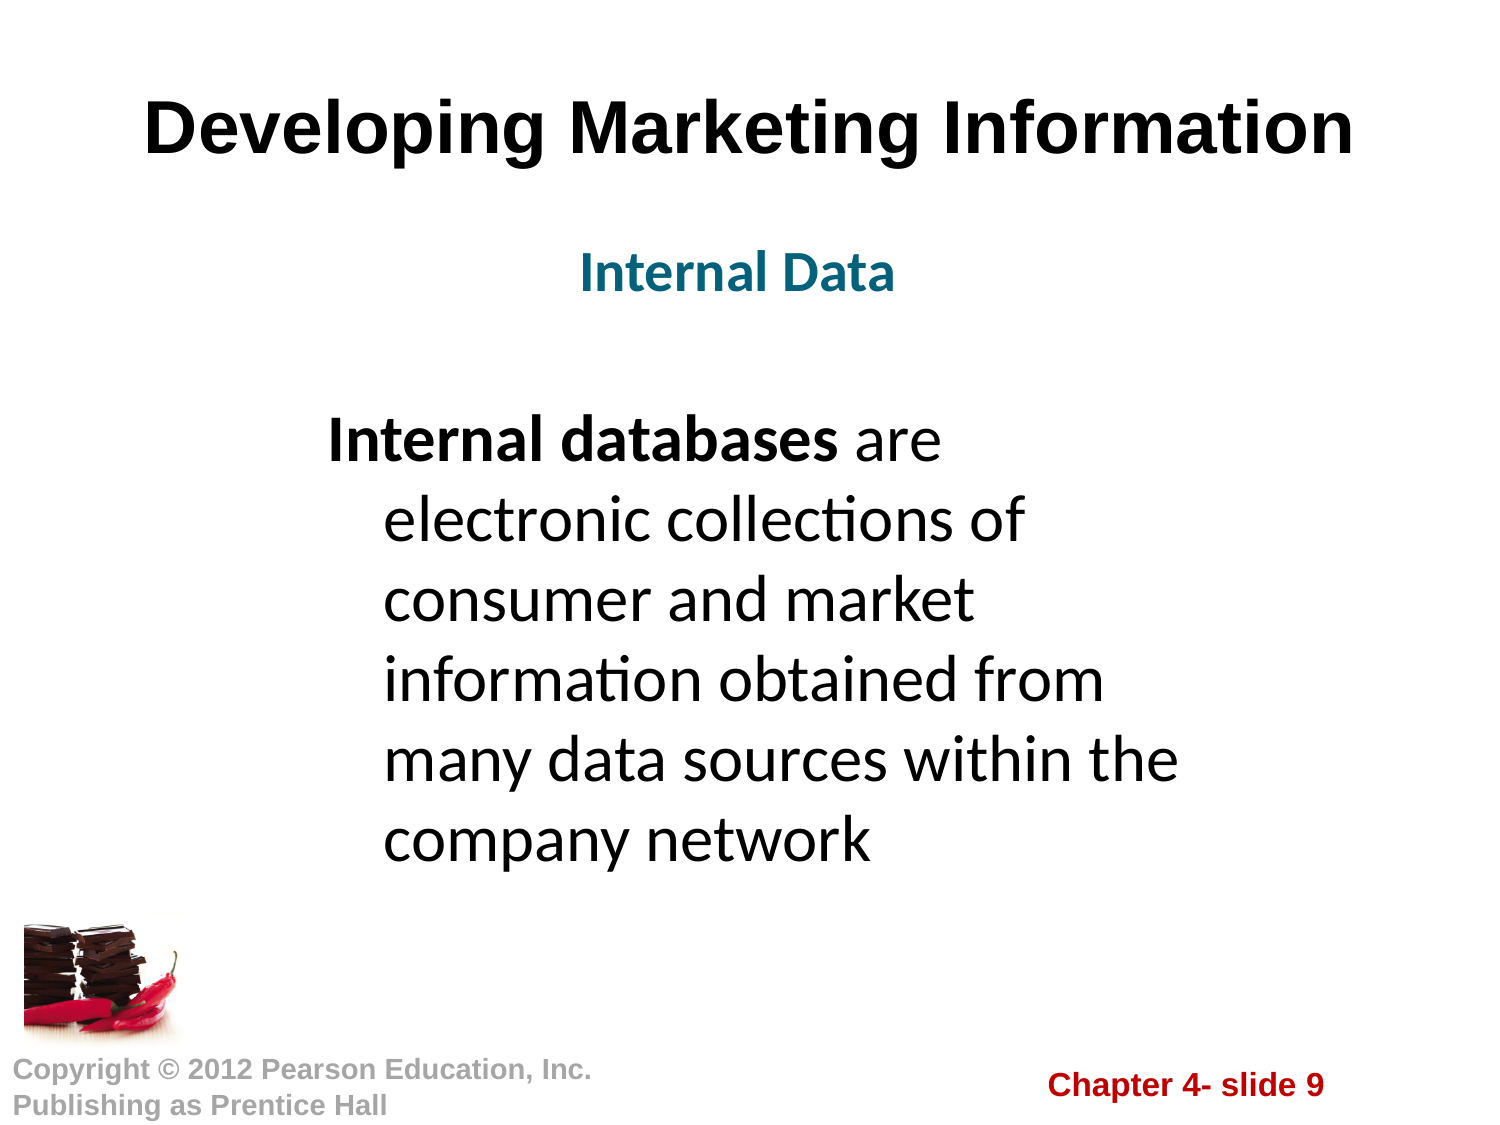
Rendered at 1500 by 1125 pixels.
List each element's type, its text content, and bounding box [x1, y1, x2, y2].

picture [24, 912, 191, 1050]
title Developing Marketing Information [112, 37, 1388, 226]
list Internal Data [149, 237, 1326, 301]
list Internal databases are electronic collections of consumer and market information obtained from many data sources within the company network [312, 387, 1226, 751]
